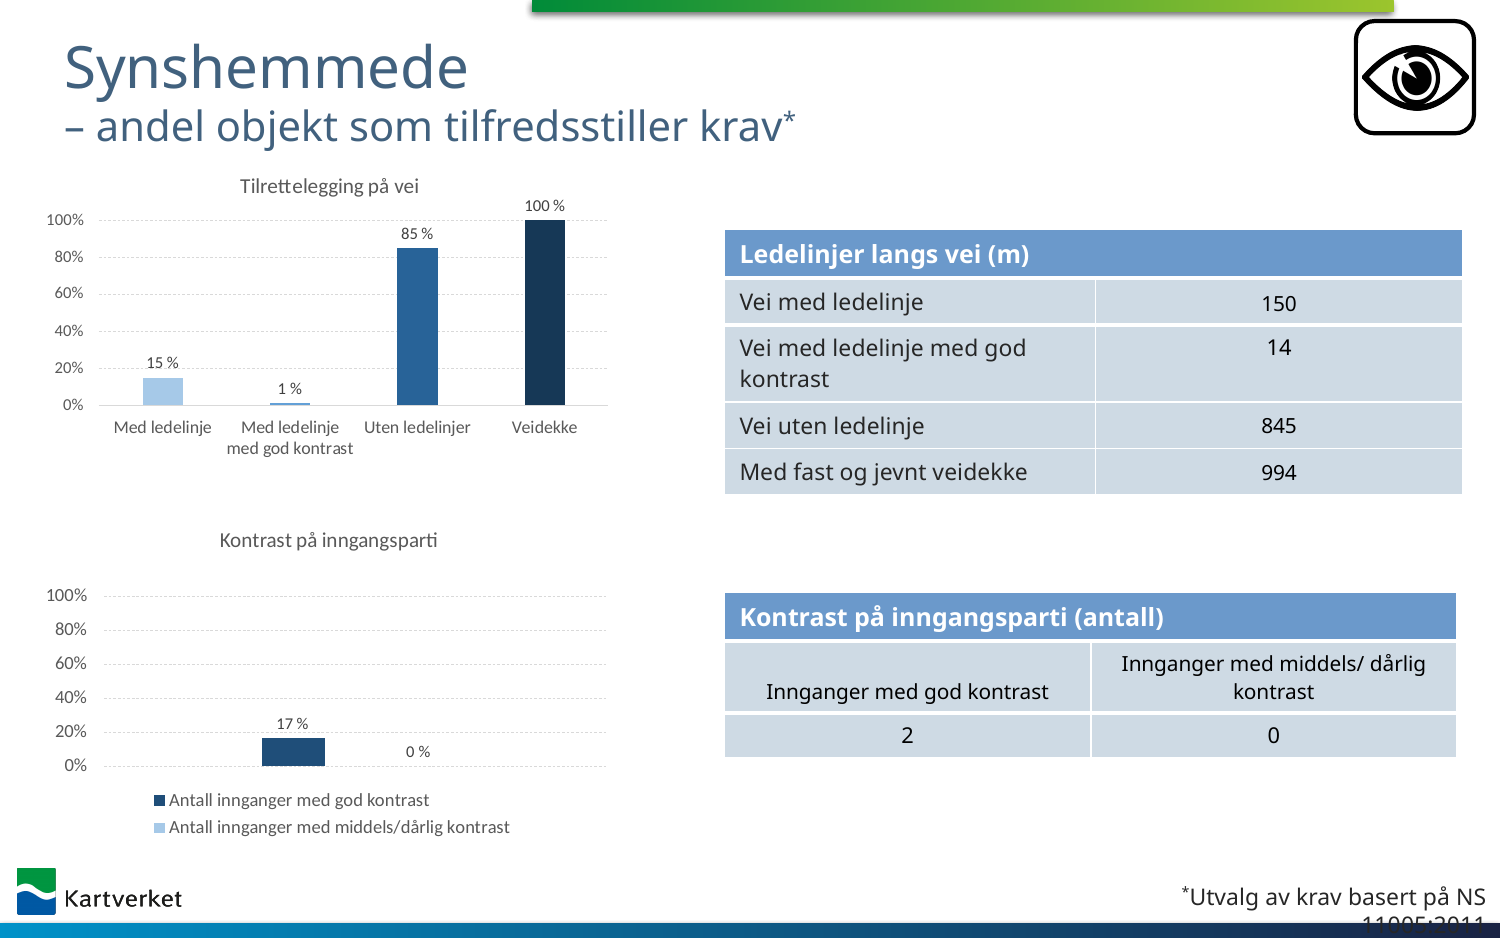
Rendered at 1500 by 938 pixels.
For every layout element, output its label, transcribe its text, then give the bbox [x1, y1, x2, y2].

picture [41, 520, 617, 846]
table_header Kontrast på inngangsparti (antall) [725, 593, 1456, 639]
table_cell 14 [1096, 327, 1462, 401]
table_cell 2 [725, 715, 1090, 757]
table_cell Vei uten ledelinje [725, 403, 1095, 448]
table_cell Vei med ledelinje [725, 280, 1095, 323]
picture [41, 166, 618, 492]
table_cell Med fast og jevnt veidekke [725, 449, 1095, 494]
table_cell Innganger med god kontrast [725, 643, 1090, 711]
text_box Synshemmede – andel objekt som tilfredsstiller krav* [49, 24, 1431, 158]
table_cell 150 [1096, 280, 1462, 323]
table_cell 0 [1092, 715, 1456, 757]
text_box *Utvalg av krav basert på NS 11005:2011 [1068, 873, 1500, 938]
table_cell Innganger med middels/ dårlig kontrast [1092, 643, 1456, 711]
table_cell 845 [1096, 403, 1462, 448]
table_cell 994 [1096, 449, 1462, 494]
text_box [1355, 20, 1475, 134]
table_cell Vei med ledelinje med god kontrast [725, 327, 1095, 401]
table_header Ledelinjer langs vei (m) [725, 230, 1462, 276]
